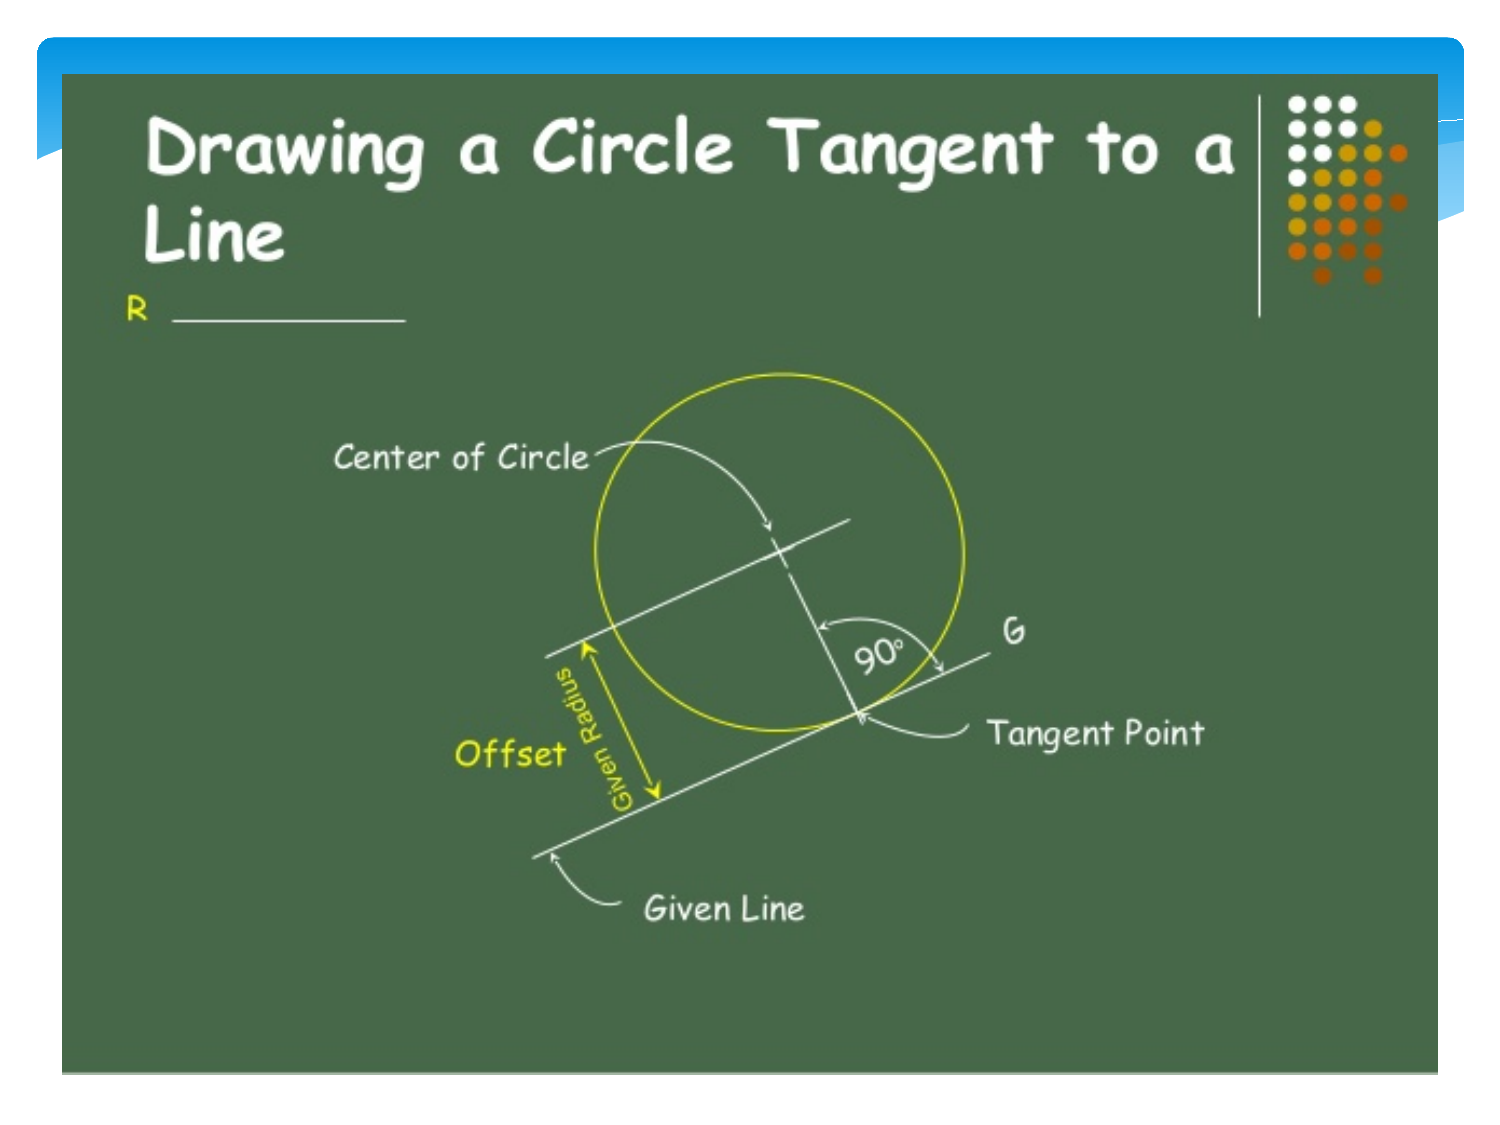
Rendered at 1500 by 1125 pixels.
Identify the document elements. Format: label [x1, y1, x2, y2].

picture [62, 74, 1438, 1076]
